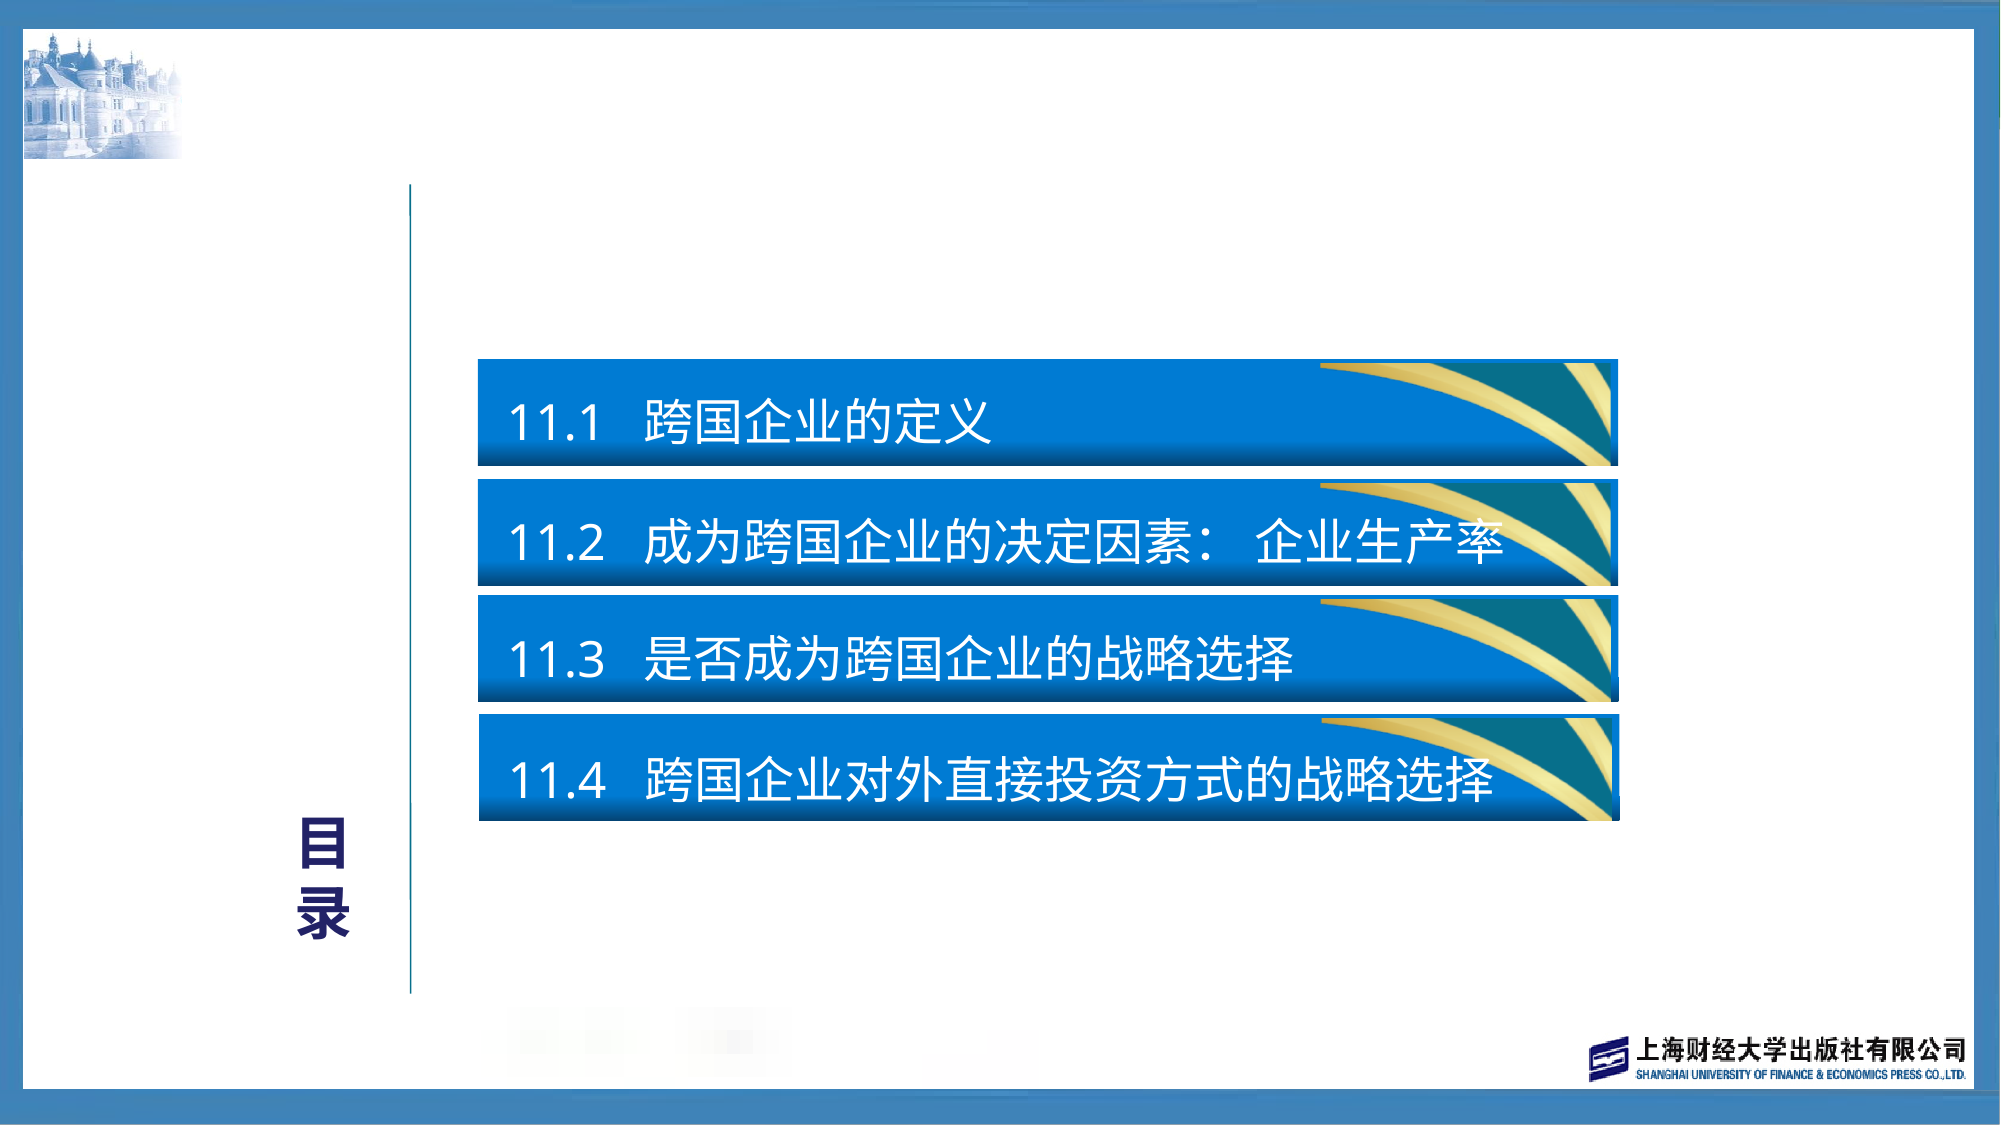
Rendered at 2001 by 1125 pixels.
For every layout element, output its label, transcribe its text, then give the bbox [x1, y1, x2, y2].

text_box 目录 [280, 798, 363, 954]
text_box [423, 359, 1620, 821]
picture [0, 0, 2001, 1125]
